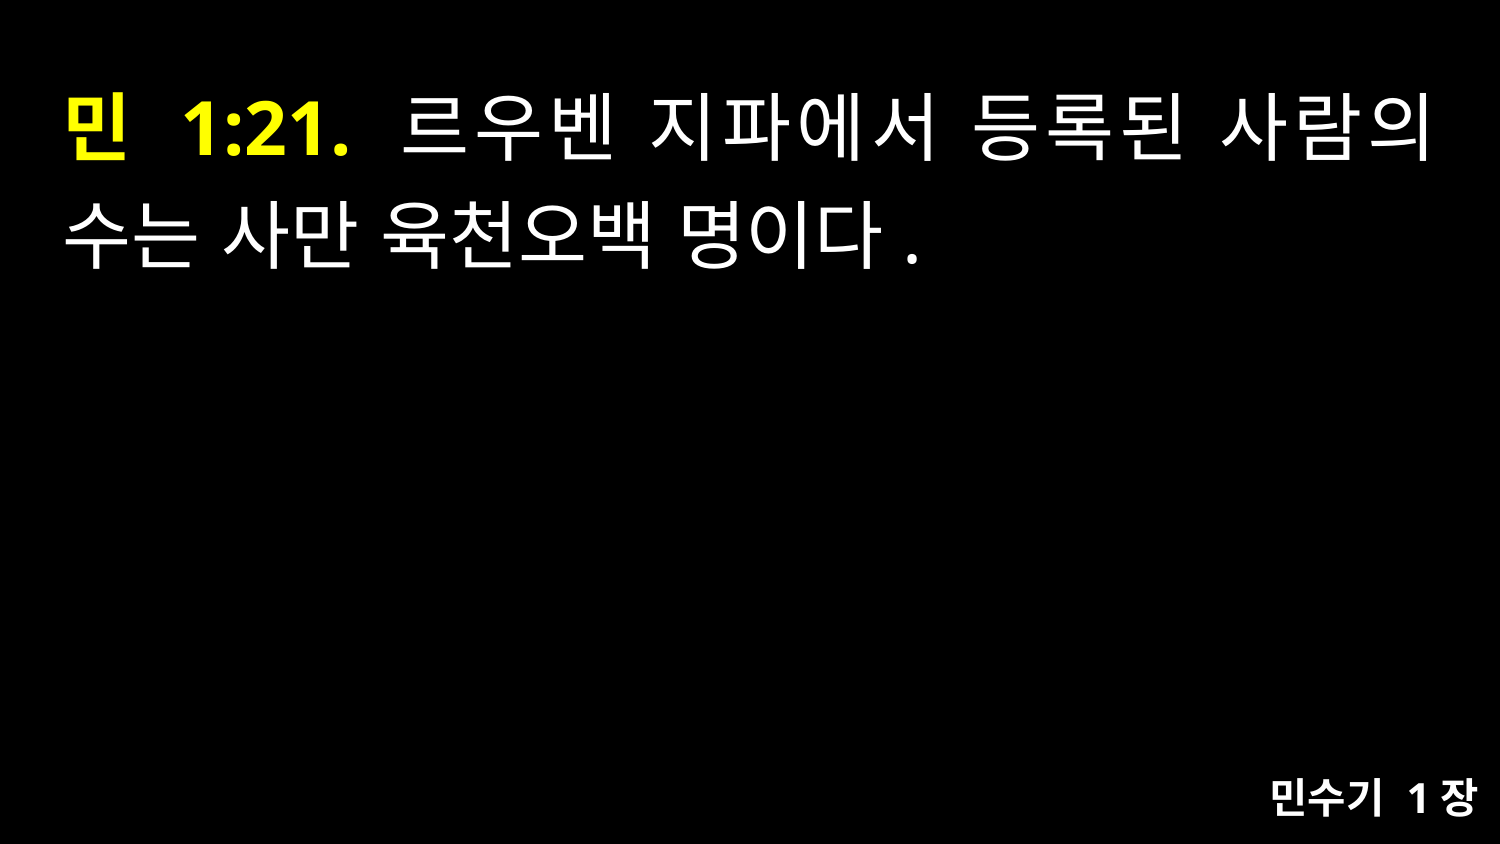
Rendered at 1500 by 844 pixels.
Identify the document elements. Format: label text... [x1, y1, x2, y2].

title 민 1:21. 르우벤 지파에서 등록된 사람의 수는 사만 육천오백 명이다. [0, 0, 1500, 844]
subtitle 민수기 1장 [916, 770, 1500, 844]
